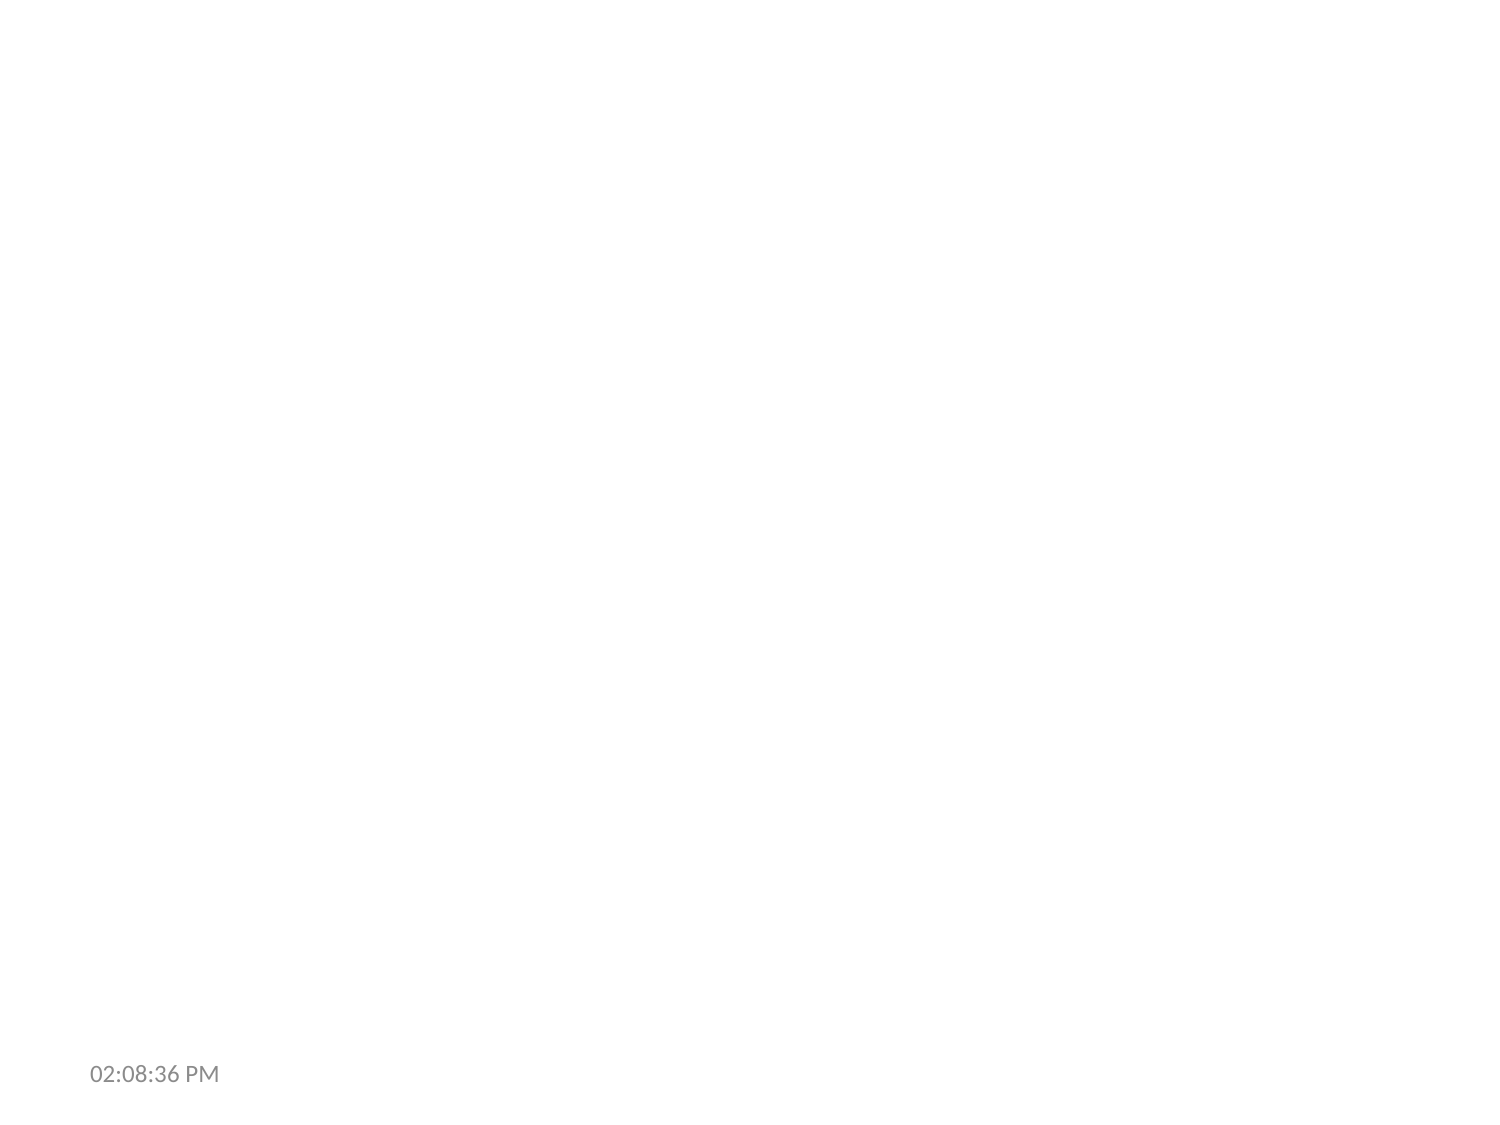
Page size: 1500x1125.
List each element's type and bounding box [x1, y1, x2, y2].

slide_number [75, 1042, 425, 1103]
